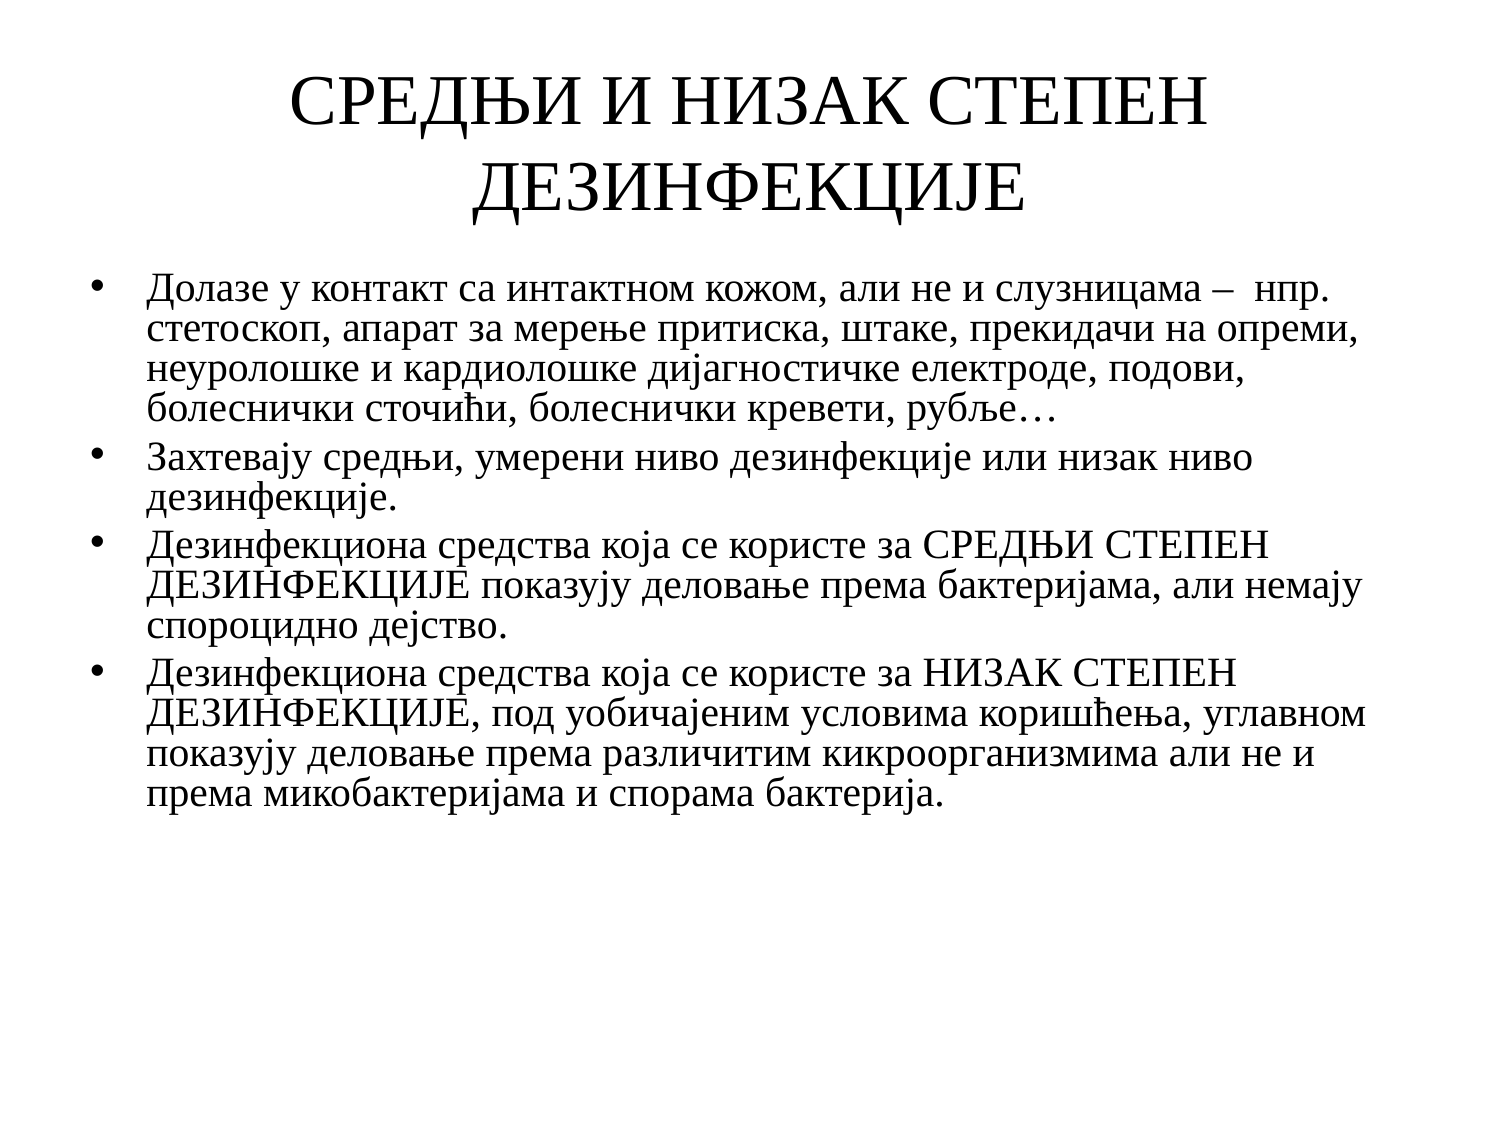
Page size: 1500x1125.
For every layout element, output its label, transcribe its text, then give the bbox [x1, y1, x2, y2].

list Долазе у контакт са интактном кожом, али не и слузницама – нпр. стетоскоп, апарат за мерење притиска, штаке, прекидачи на опреми, неуролошке и кардиолошке дијагностичке електроде, подови, болеснички сточићи, болеснички кревети, рубље… Захтевају средњи, умерени ниво дезинфекције или низак ниво дезинфекције. Дезинфекциона средства која се користе за СРЕДЊИ СТЕПЕН ДЕЗИНФЕКЦИЈЕ показују деловање према бактеријама, али немају спороцидно дејство. Дезинфекциона средства која се користе за НИЗАК СТЕПЕН ДЕЗИНФЕКЦИЈЕ, под уобичајеним условима коришћења, углавном показују деловање према различитим кикроорганизмима али не и према микобактеријама и спорама бактерија. [75, 262, 1425, 1005]
title СРЕДЊИ И НИЗАК СТЕПЕН ДЕЗИНФЕКЦИЈЕ [75, 45, 1425, 233]
